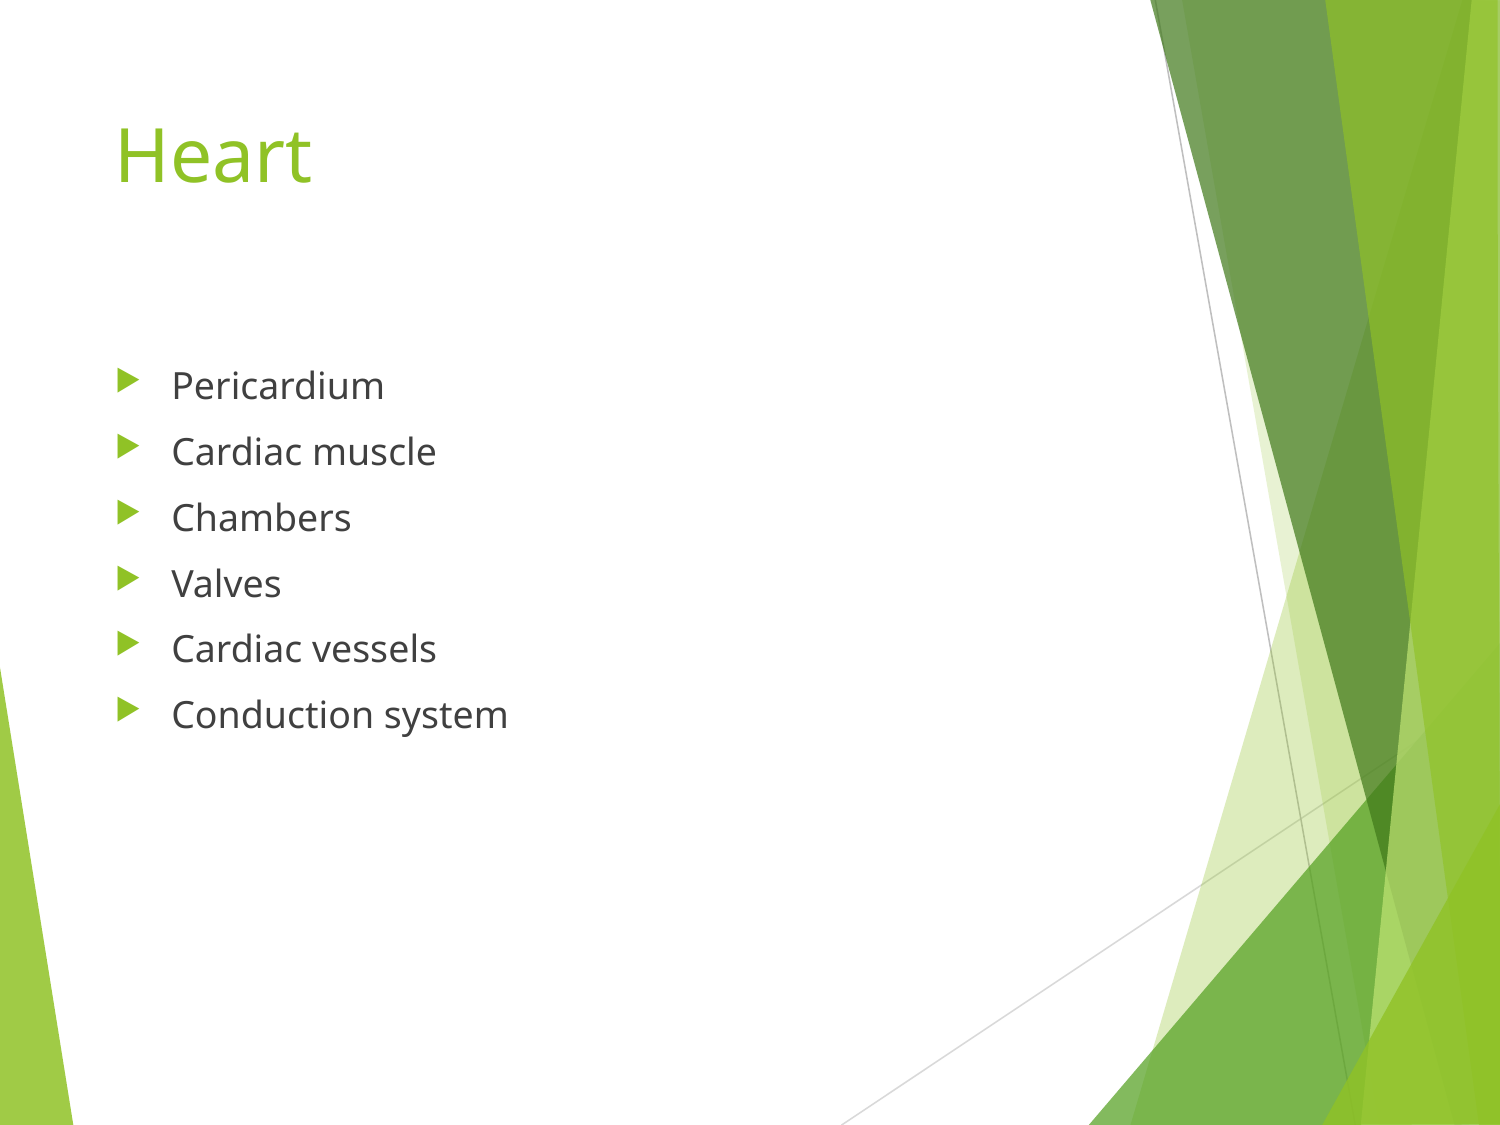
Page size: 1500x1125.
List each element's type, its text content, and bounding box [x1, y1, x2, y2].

title Heart [99, 99, 1142, 317]
list Pericardium Cardiac muscle Chambers Valves Cardiac vessels Conduction system [99, 354, 1142, 992]
